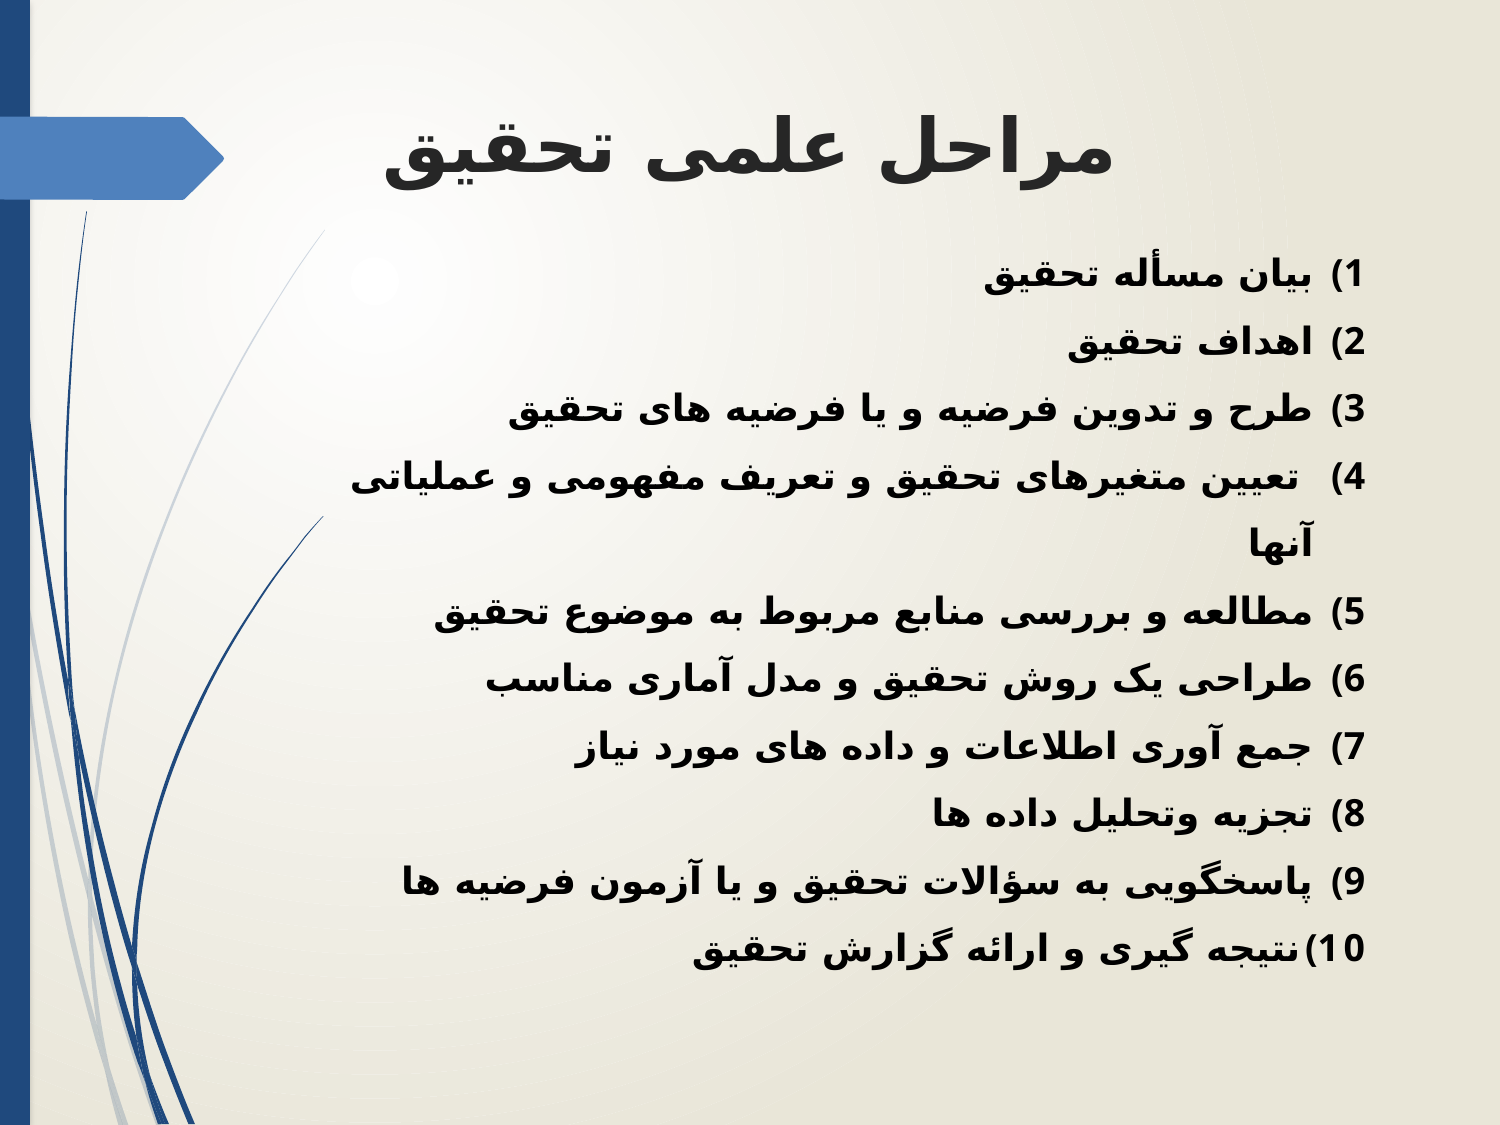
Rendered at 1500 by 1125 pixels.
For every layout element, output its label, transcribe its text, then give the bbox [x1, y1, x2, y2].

text_box بیان مسأله تحقیق اهداف تحقیق طرح و تدوین فرضیه و یا فرضیه های تحقیق تعیین متغیرهای تحقیق و تعریف مفهومی و عملیاتی آنها مطالعه و بررسی منابع مربوط به موضوع تحقیق طراحی یک روش تحقیق و مدل آماری مناسب جمع آوری اطلاعات و داده های مورد نیاز تجزیه وتحلیل داده ها پاسخگویی به سؤالات تحقیق و یا آزمون فرضیه ها نتیجه گیری و ارائه گزارش تحقیق [289, 219, 1385, 977]
text_box مراحل علمی تحقیق [0, 90, 1500, 208]
